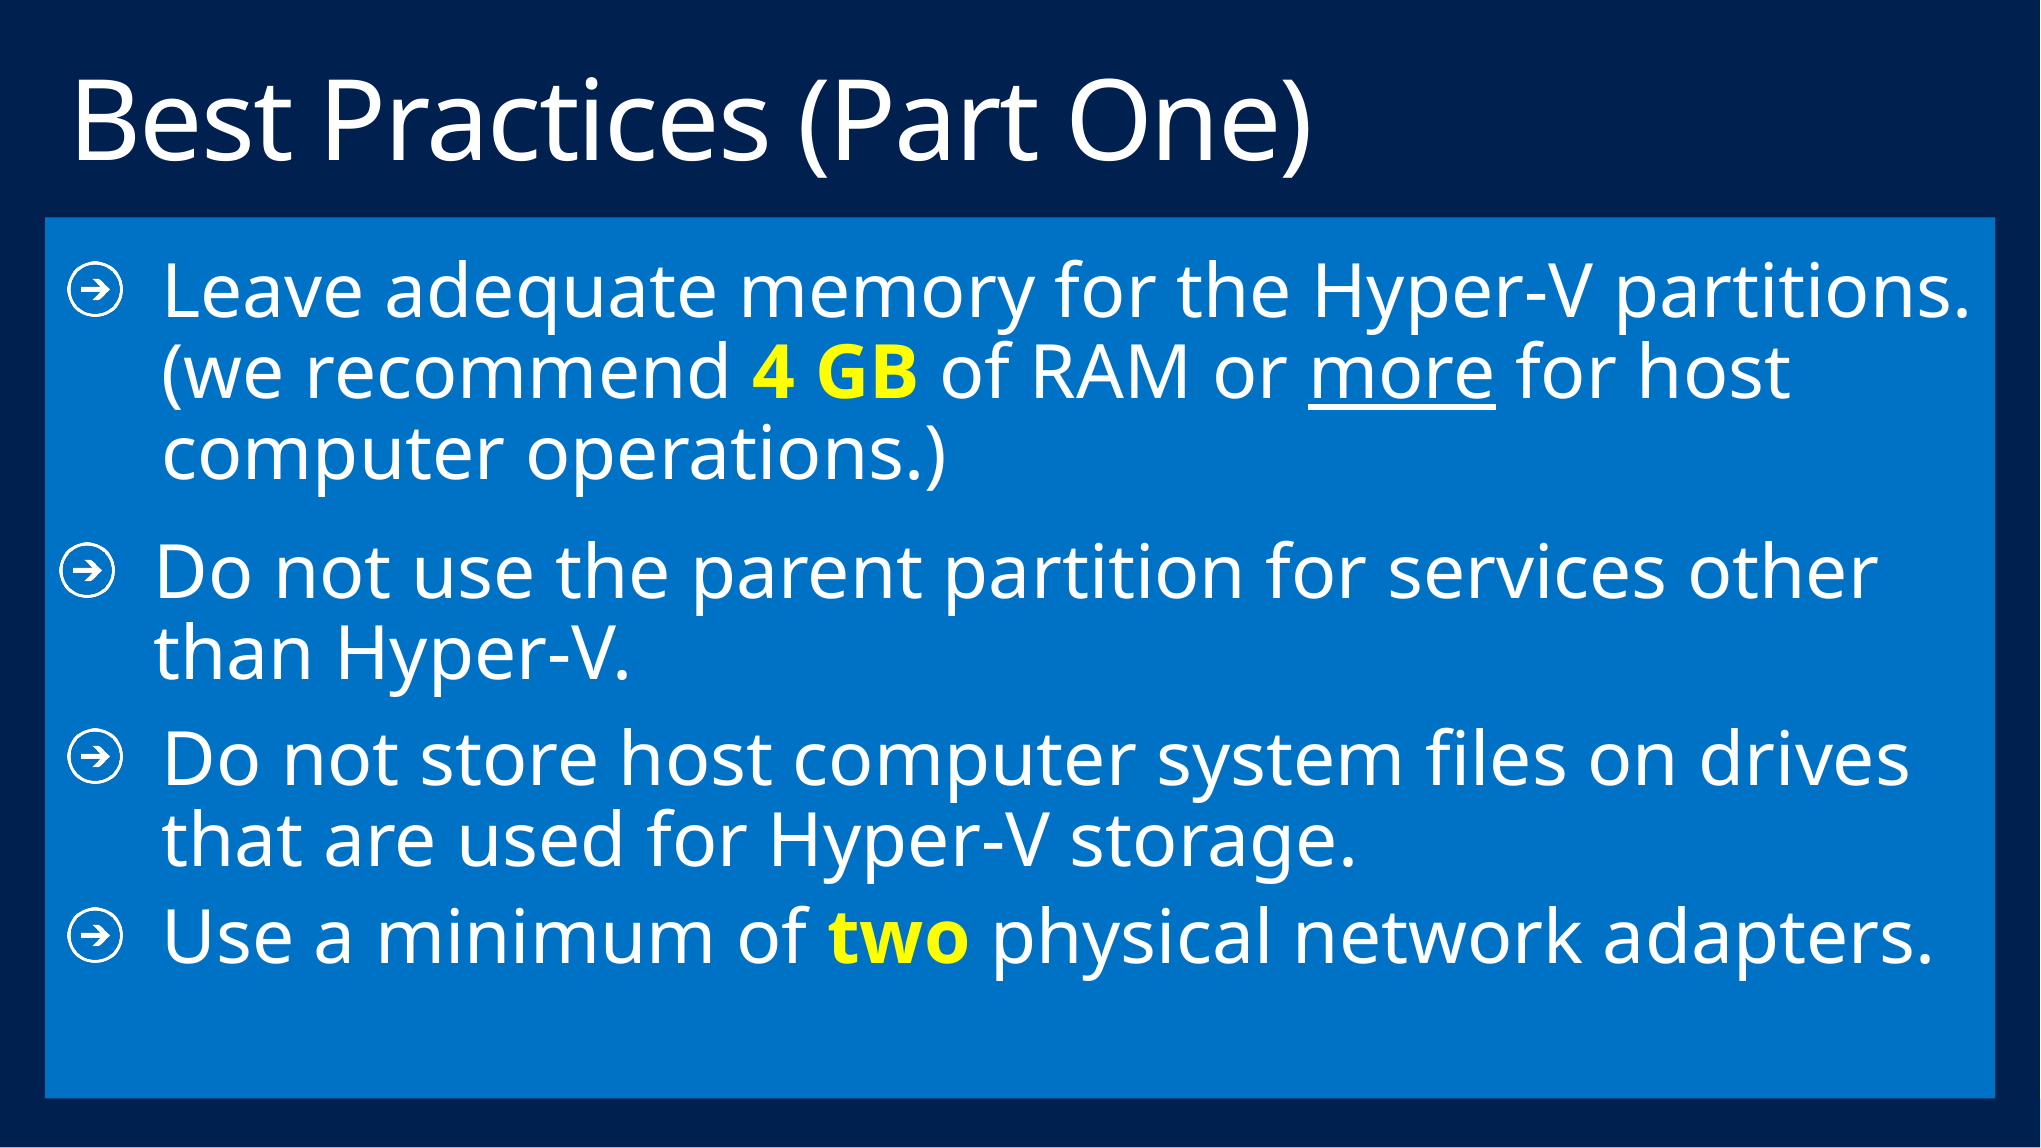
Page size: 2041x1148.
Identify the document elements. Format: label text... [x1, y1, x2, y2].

text_box Do not store host computer system files on drives that are used for Hyper-V storage. [52, 712, 1995, 890]
text_box Do not use the parent partition for services other than Hyper-V. [46, 526, 1996, 704]
picture [67, 728, 123, 784]
text_box Use a minimum of two physical network adapters. [52, 891, 1987, 988]
title Best Practices (Part One) [46, 48, 1996, 197]
text_box [0, 0, 2041, 1148]
picture [59, 542, 115, 598]
picture [67, 261, 123, 317]
text_box Leave adequate memory for the Hyper-V partitions. (we recommend 4 GB of RAM or more for host computer operations.) [52, 245, 1995, 504]
text_box [46, 217, 1996, 526]
picture [67, 907, 123, 963]
text_box [46, 704, 1996, 1098]
